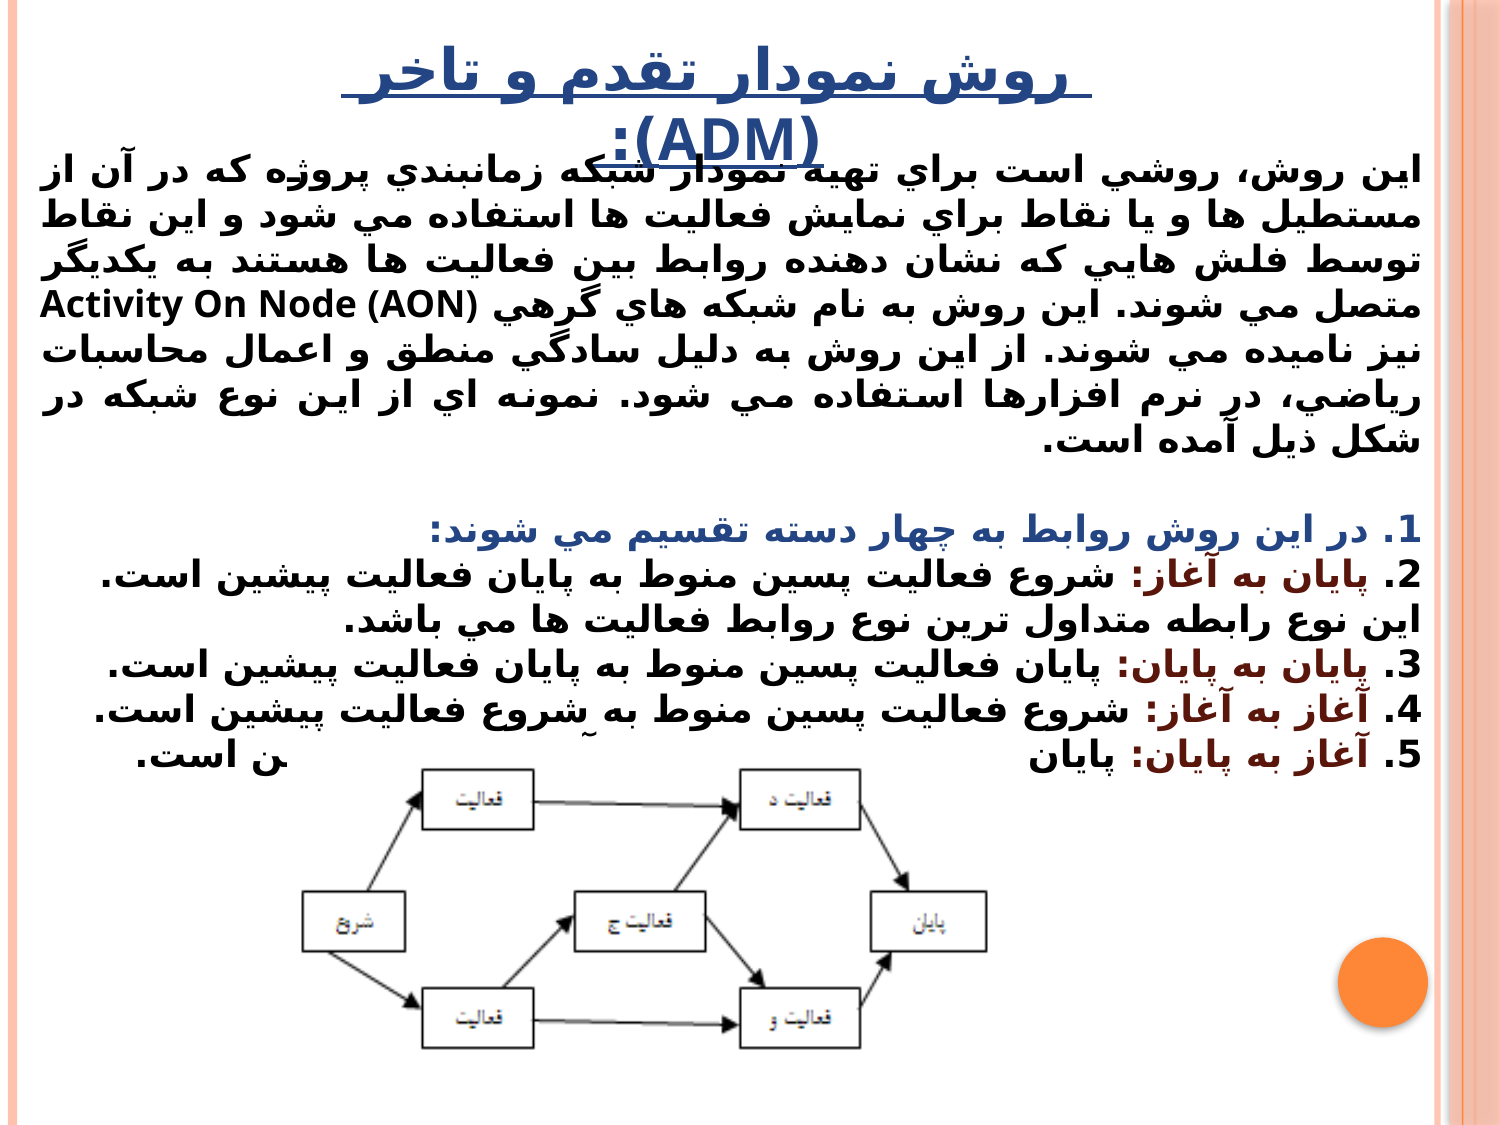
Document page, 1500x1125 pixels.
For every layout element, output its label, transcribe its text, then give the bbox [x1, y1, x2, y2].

text_box اين روش، روشي است براي تهيه نمودار شبكه زمانبندي پروژه كه در آن از مستطيل ها و يا نقاط براي نمايش فعاليت ها استفاده مي شود و اين نقاط توسط فلش هايي كه نشان دهنده روابط بين فعاليت ها هستند به يكديگر متصل مي شوند. اين روش به نام شبكه هاي گرهي Activity On Node (AON) نيز ناميده مي شوند. از اين روش به دليل سادگي منطق و اعمال محاسبات رياضي، در نرم افزارها استفاده مي شود. نمونه اي از اين نوع شبكه در شكل ذيل آمده است. 1. در اين روش روابط به چهار دسته تقسيم مي شوند: 2. پايان به آغاز: شروع فعاليت پسين منوط به پايان فعاليت پيشين است. اين نوع رابطه متداول ترين نوع روابط فعاليت ها مي باشد. 3. پايان به پايان: پايان فعاليت پسين منوط به پايان فعاليت پيشين است. 4. آغاز به آغاز: شروع فعاليت پسين منوط به شروع فعاليت پيشين است. 5. آغاز به پايان: پايان فعاليت پسين منوط به آغاز فعاليت پيشين است. [24, 137, 1438, 828]
picture [286, 736, 1026, 1076]
title روش نمودار تقدم و تاخر (ADM): [324, 24, 1088, 125]
